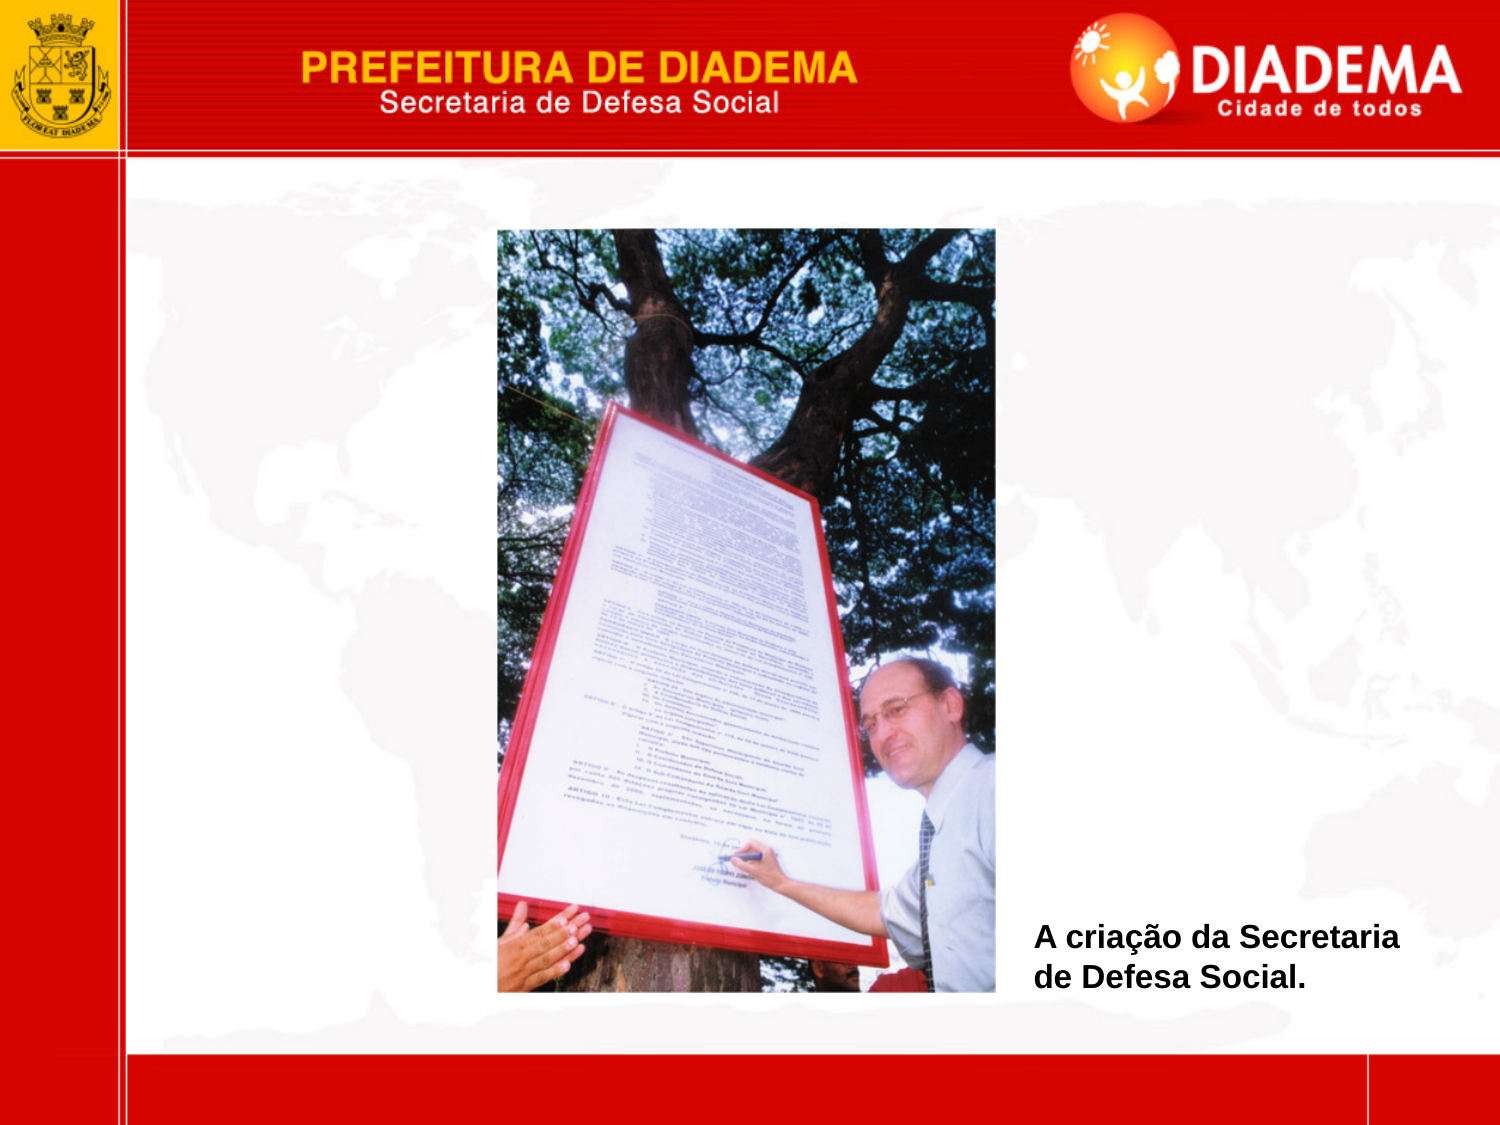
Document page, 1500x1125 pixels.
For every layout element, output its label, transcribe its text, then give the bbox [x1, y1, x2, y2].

text_box A criação da Secretaria de Defesa Social. [1018, 908, 1457, 1003]
picture [0, 0, 1500, 1125]
